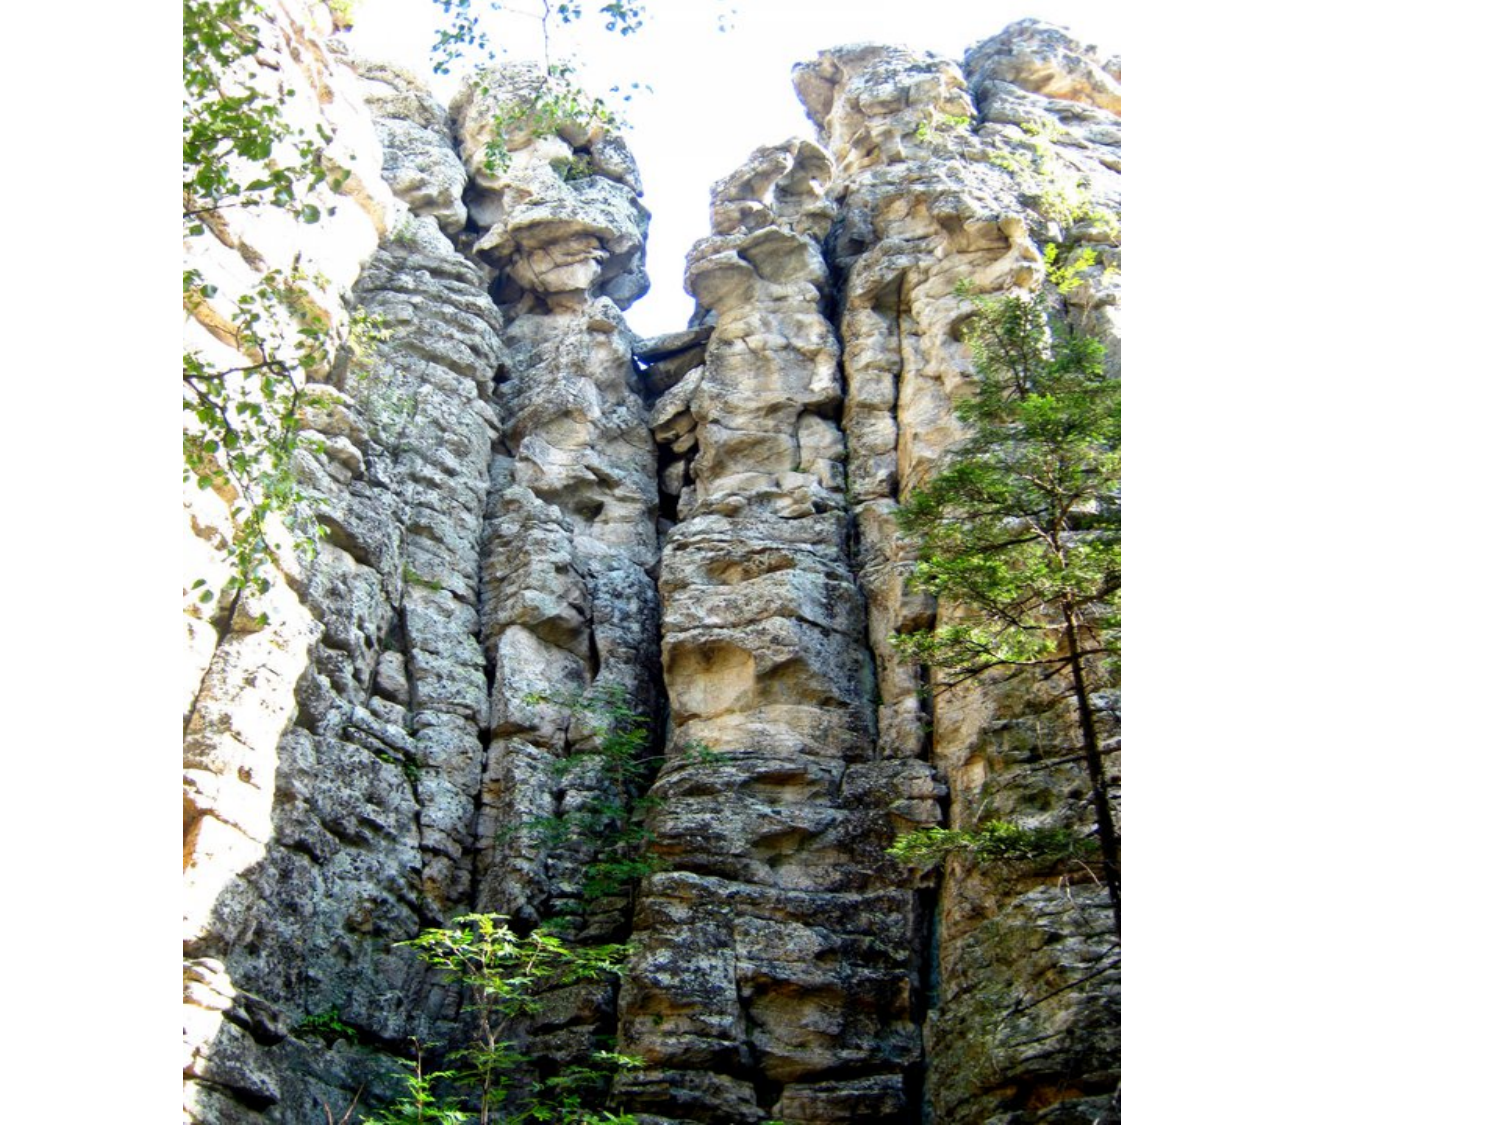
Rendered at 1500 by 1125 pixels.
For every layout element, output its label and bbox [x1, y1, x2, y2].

picture [182, 0, 1121, 1125]
